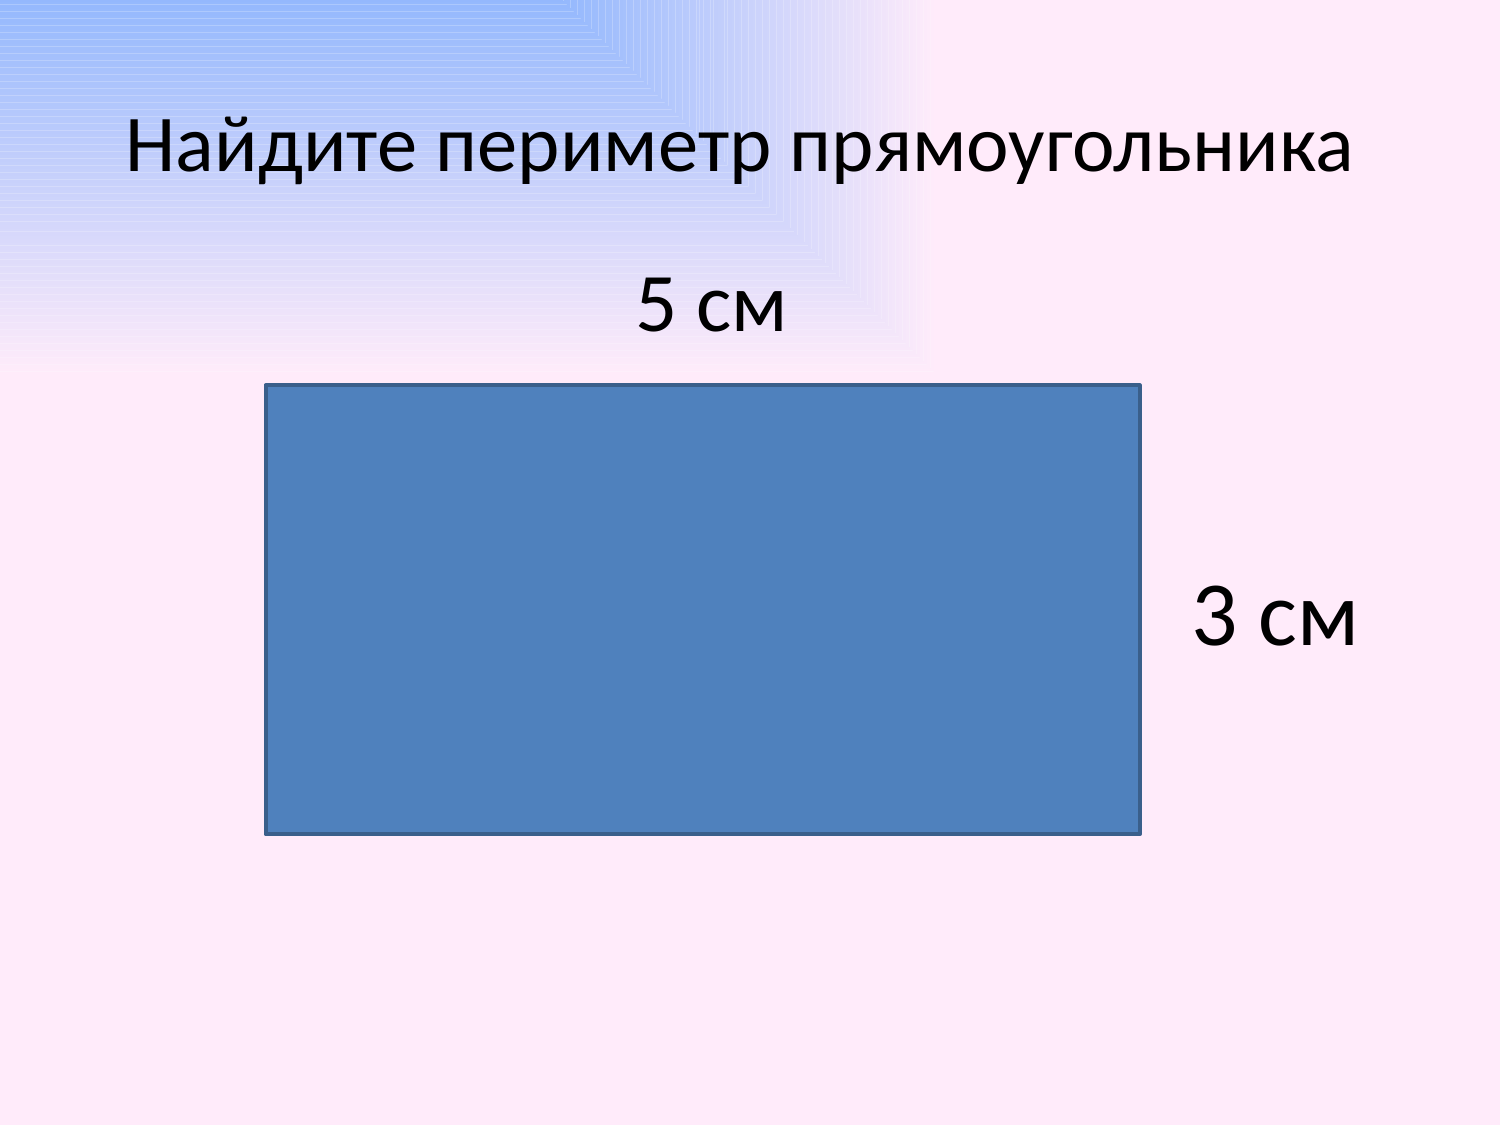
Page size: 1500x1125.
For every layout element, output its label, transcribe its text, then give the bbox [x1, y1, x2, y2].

text_box [264, 383, 1142, 836]
text_box 5 см [583, 233, 858, 376]
text_box 3 см [1176, 546, 1395, 672]
title Найдите периметр прямоугольника [75, 45, 1425, 233]
